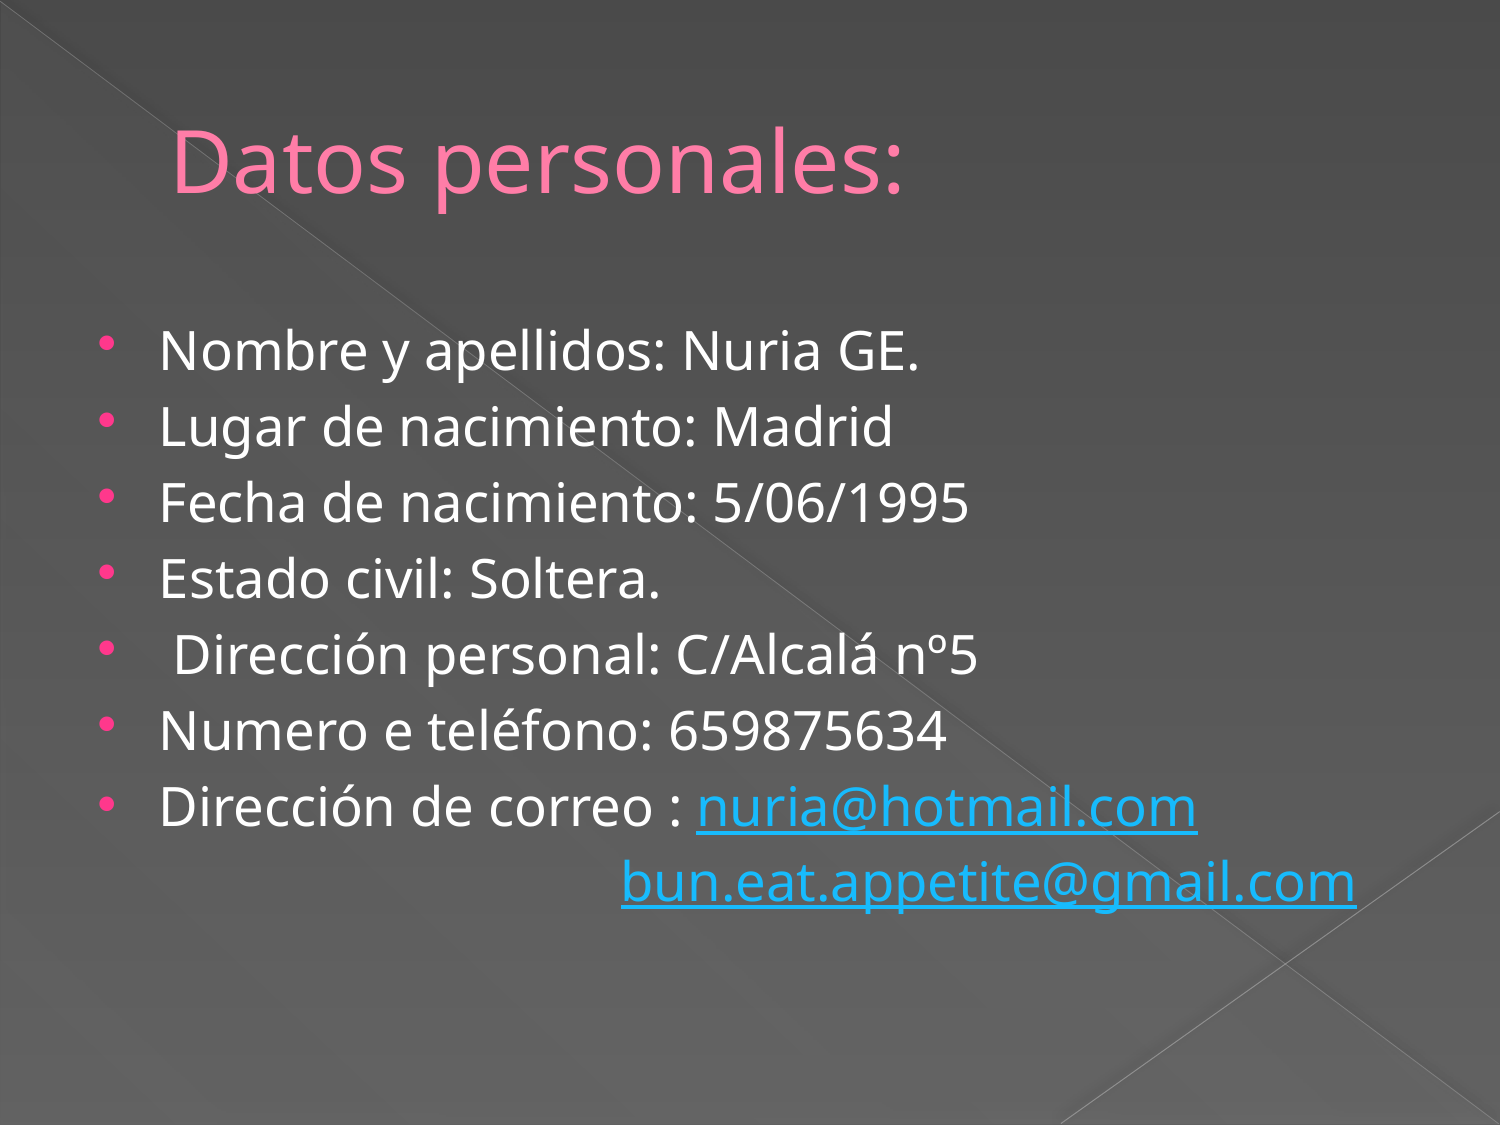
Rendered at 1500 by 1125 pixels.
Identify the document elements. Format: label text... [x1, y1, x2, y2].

list Nombre y apellidos: Nuria GE. Lugar de nacimiento: Madrid Fecha de nacimiento: 5/06/1995 Estado civil: Soltera. Dirección personal: C/Alcalá nº5 Numero e teléfono: 659875634 Dirección de correo : nuria@hotmail.com bun.eat.appetite@gmail.com [75, 308, 1425, 1059]
title Datos personales: [75, 43, 1425, 274]
